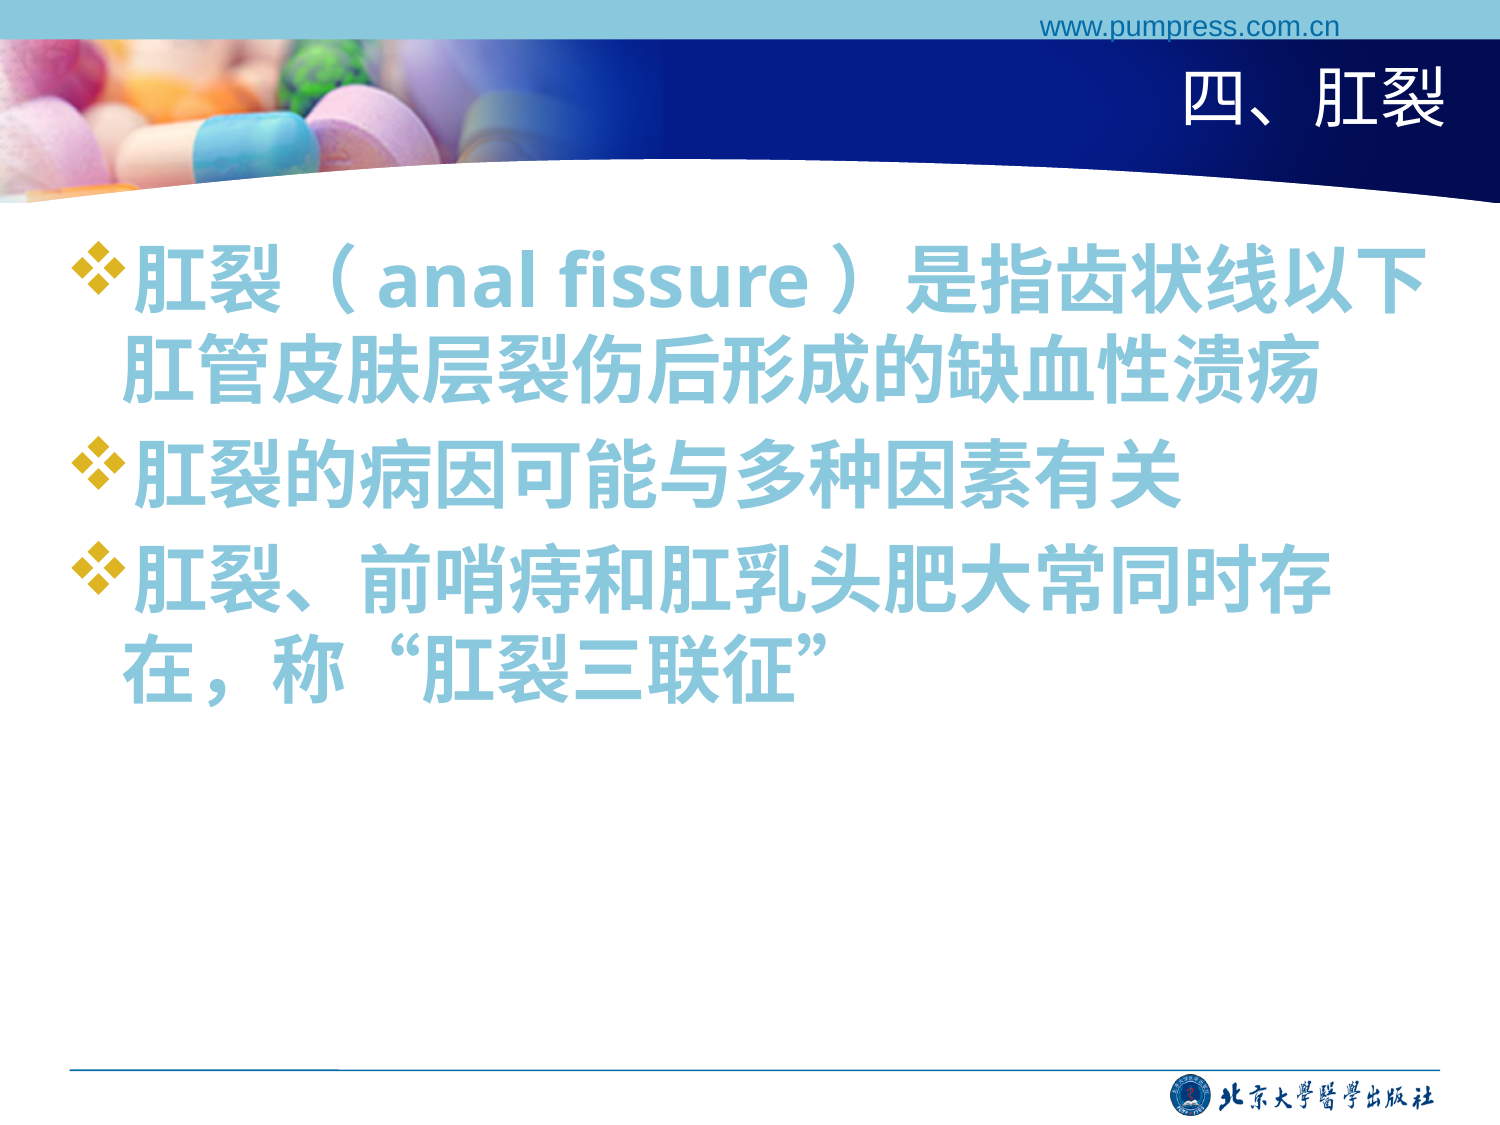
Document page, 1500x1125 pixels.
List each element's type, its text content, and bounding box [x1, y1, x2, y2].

title 四、肛裂 [137, 49, 1463, 143]
list 肛裂（anal fissure）是指齿状线以下肛管皮肤层裂伤后形成的缺血性溃疡 肛裂的病因可能与多种因素有关 肛裂、前哨痔和肛乳头肥大常同时存在，称“肛裂三联征” [49, 224, 1463, 1026]
picture [1170, 1074, 1436, 1118]
slide_number www.pumpress.com.cn [1025, 0, 1463, 38]
picture [0, 40, 1500, 203]
